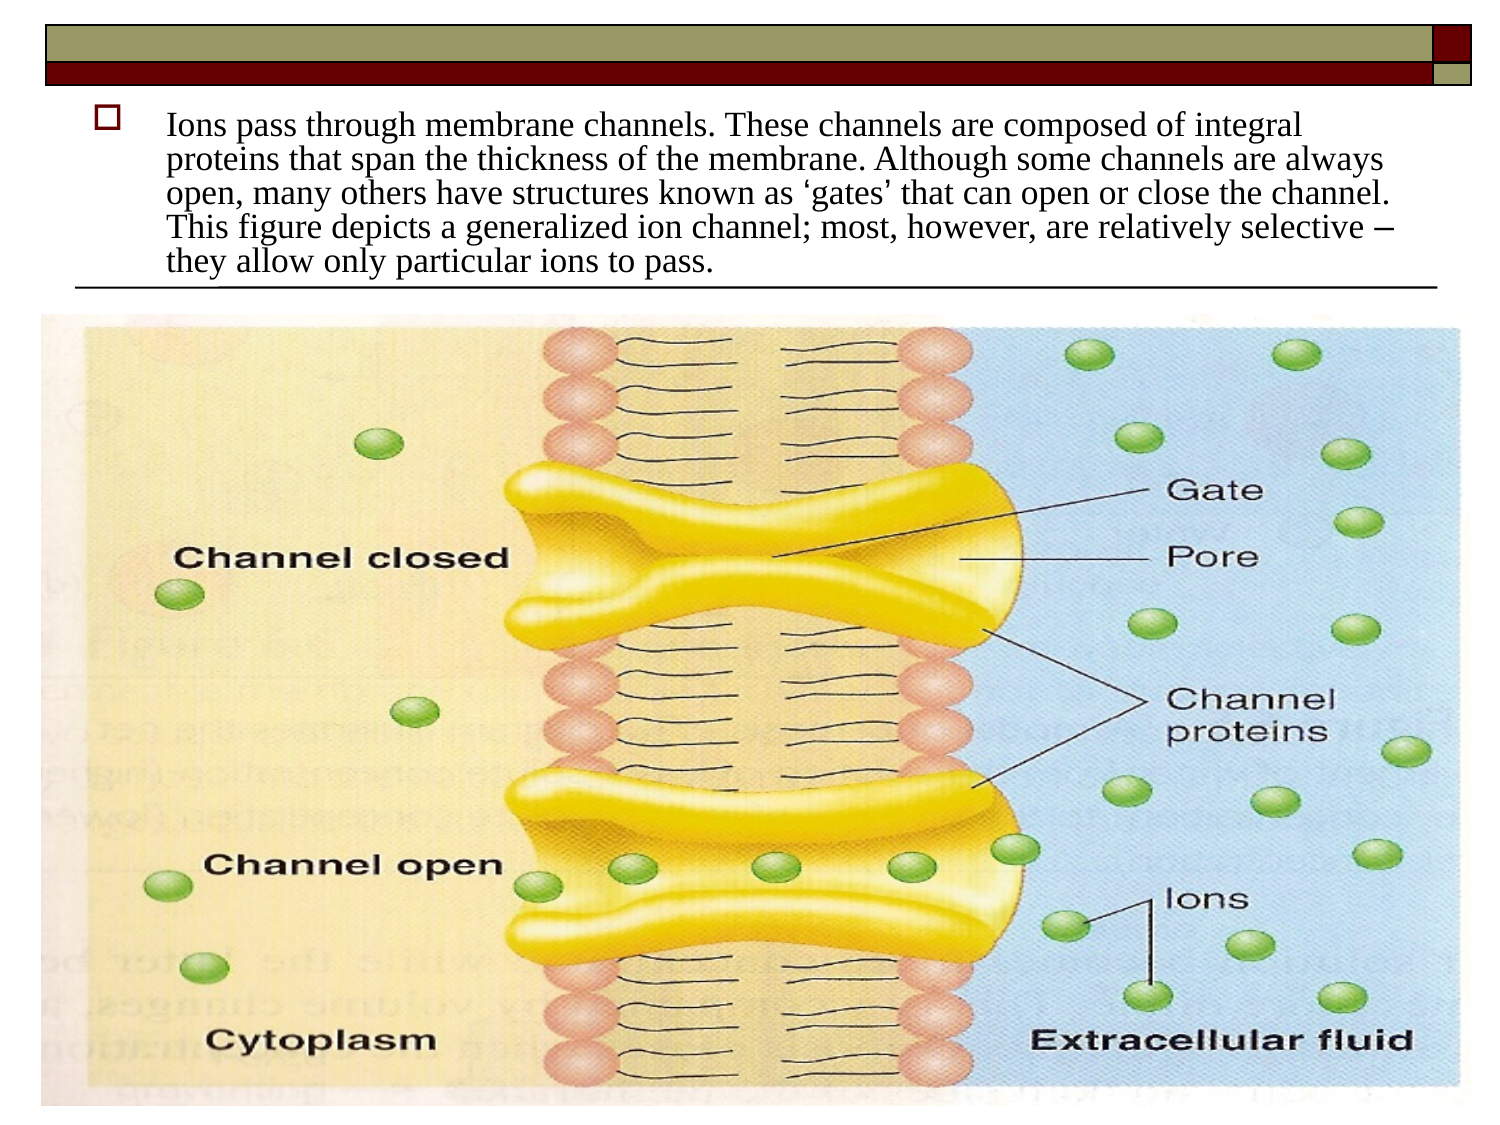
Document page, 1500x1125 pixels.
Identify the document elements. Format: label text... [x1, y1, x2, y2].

list Ions pass through membrane channels. These channels are composed of integral proteins that span the thickness of the membrane. Although some channels are always open, many others have structures known as ‘gates’ that can open or close the channel. This figure depicts a generalized ion channel; most, however, are relatively selective – they allow only particular ions to pass. [76, 101, 1436, 292]
picture [40, 314, 1471, 1107]
